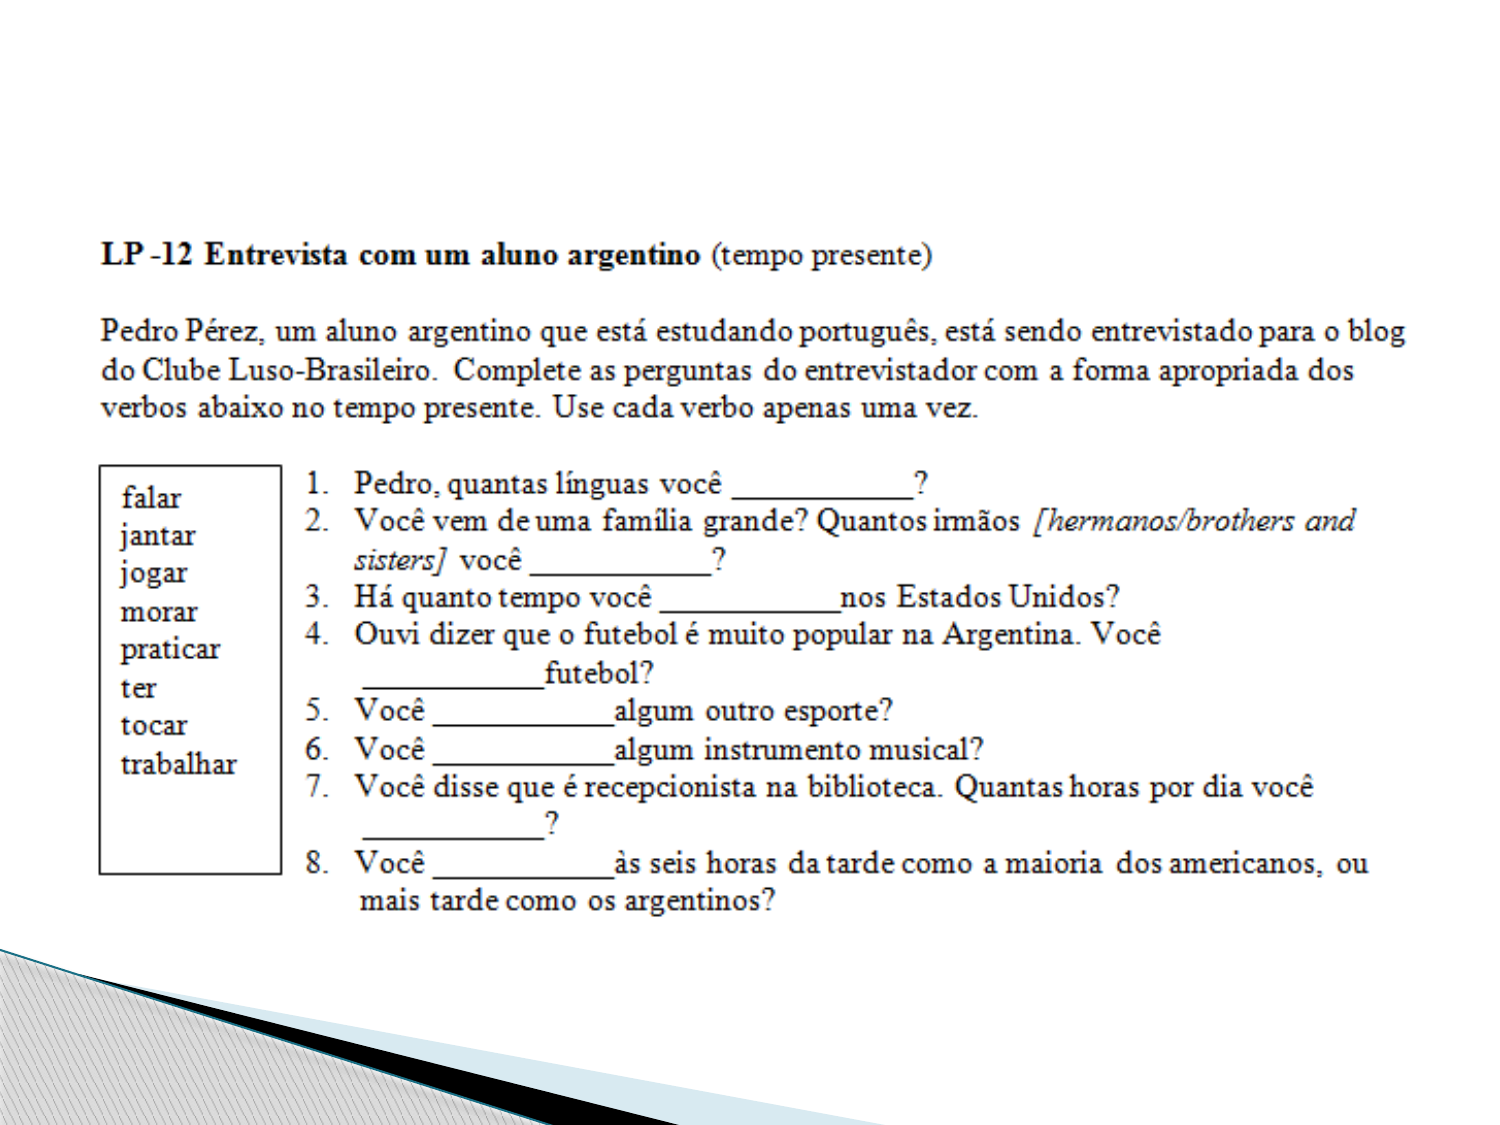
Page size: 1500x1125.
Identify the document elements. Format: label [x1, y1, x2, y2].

picture [62, 224, 1426, 938]
